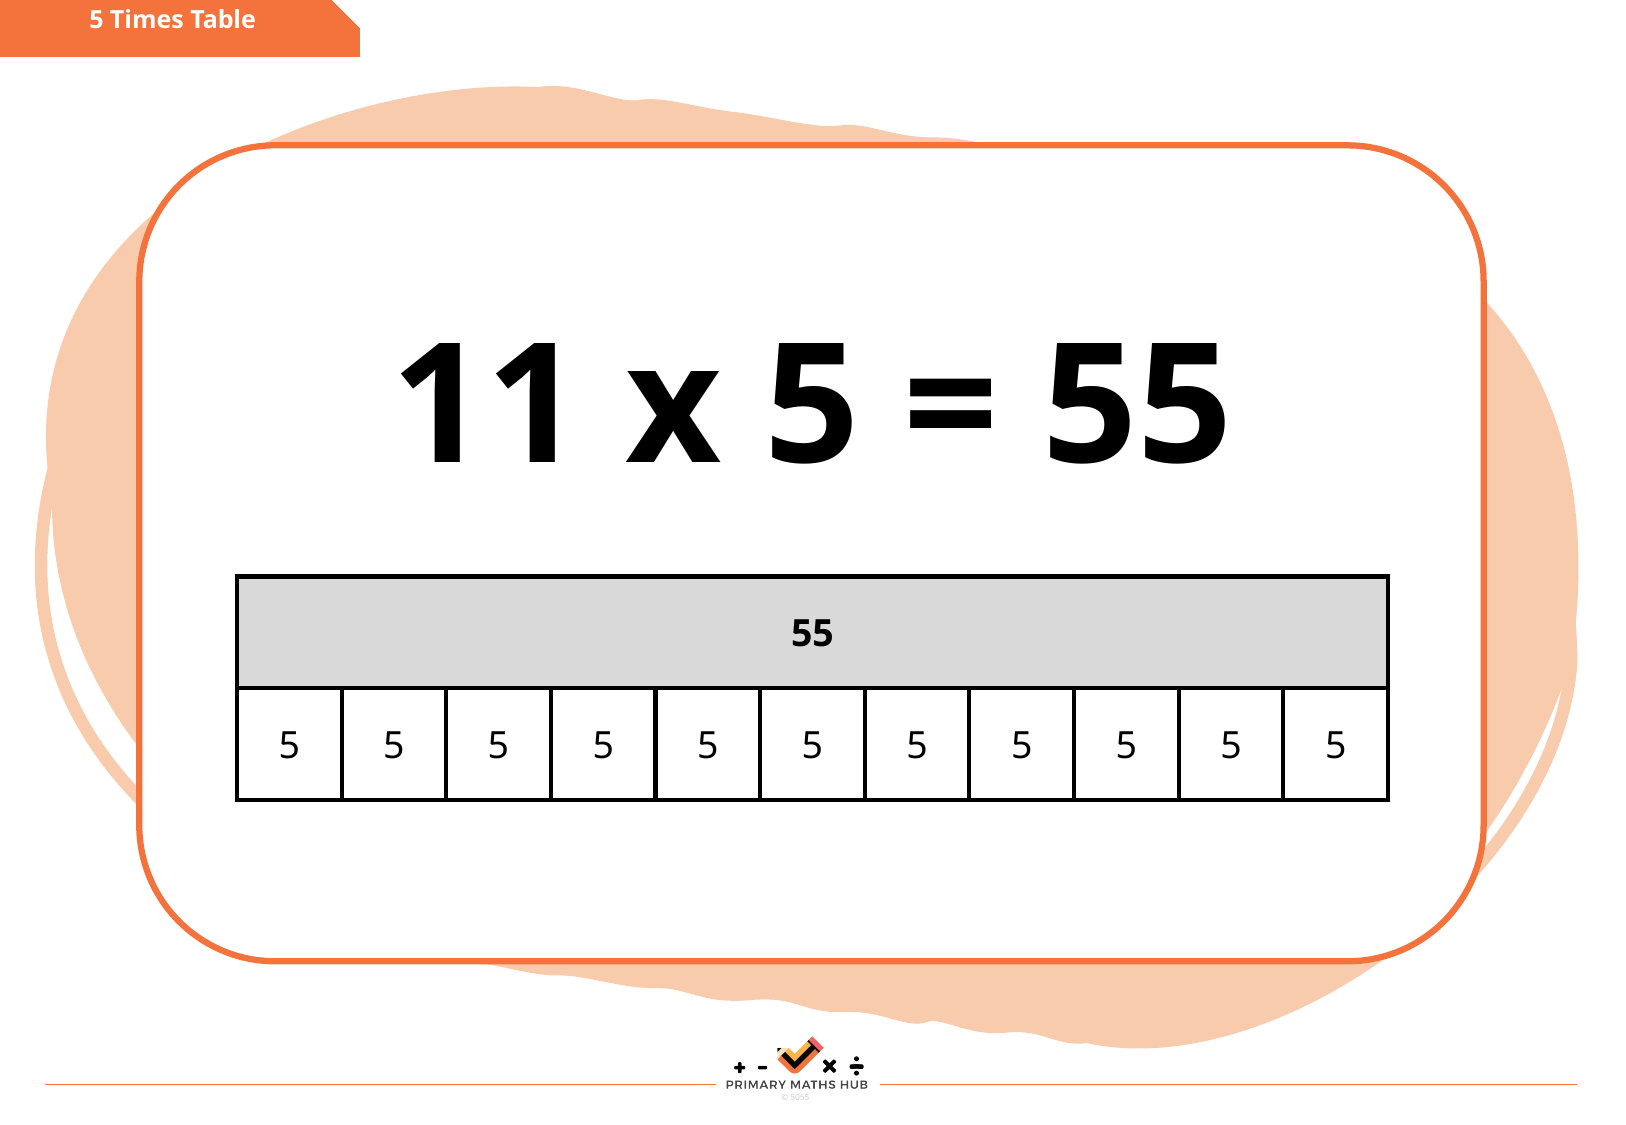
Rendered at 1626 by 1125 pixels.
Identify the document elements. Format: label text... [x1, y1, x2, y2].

text_box [39, 214, 155, 799]
table_cell 5 [448, 690, 549, 798]
table_cell 5 [1285, 690, 1386, 798]
text_box 11 x 5 = 55 [140, 288, 1485, 503]
text_box 5 Times Table [0, 0, 361, 58]
text_box [1479, 300, 1579, 867]
table_cell 5 [867, 690, 967, 798]
table_header 55 [239, 579, 1386, 686]
text_box [138, 144, 1485, 963]
text_box [496, 960, 1374, 1044]
table_cell 5 [239, 690, 340, 798]
table_cell 5 [1181, 690, 1281, 798]
table_cell 5 [553, 690, 653, 798]
table_cell 5 [344, 690, 444, 798]
table_cell 5 [762, 690, 863, 798]
picture [722, 1034, 872, 1094]
table_cell 5 [658, 690, 758, 798]
text_box © 5055 [720, 1084, 870, 1110]
table_cell 5 [971, 690, 1072, 798]
table_cell 5 [1076, 690, 1177, 798]
text_box [273, 91, 956, 144]
